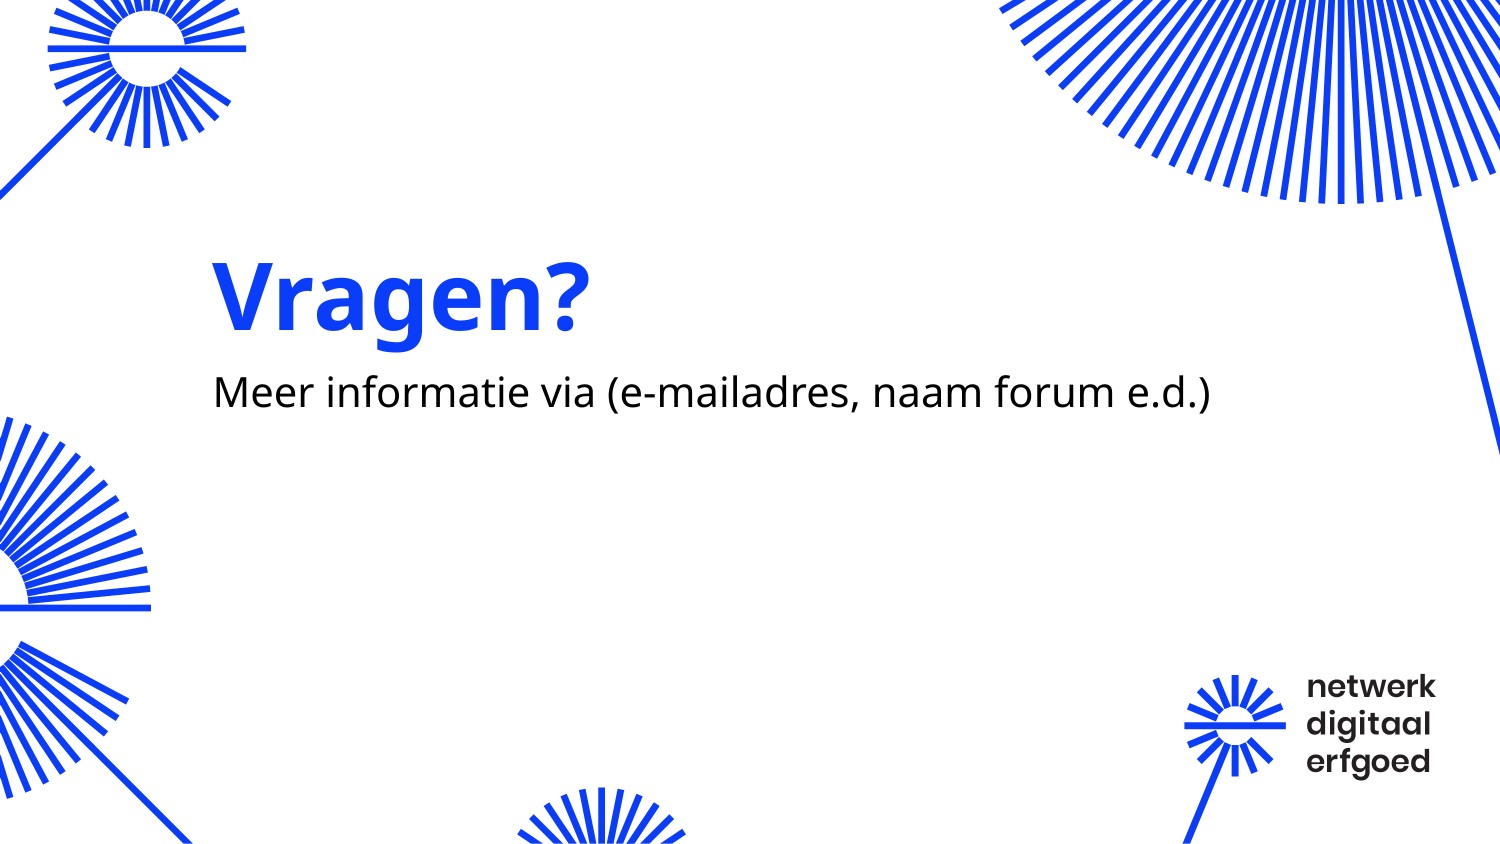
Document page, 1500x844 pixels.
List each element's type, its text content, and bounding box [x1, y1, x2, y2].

title Vragen? [212, 236, 1312, 366]
list Meer informatie via (e-mailadres, naam forum e.d.) [212, 366, 1312, 437]
picture [0, 0, 1500, 844]
